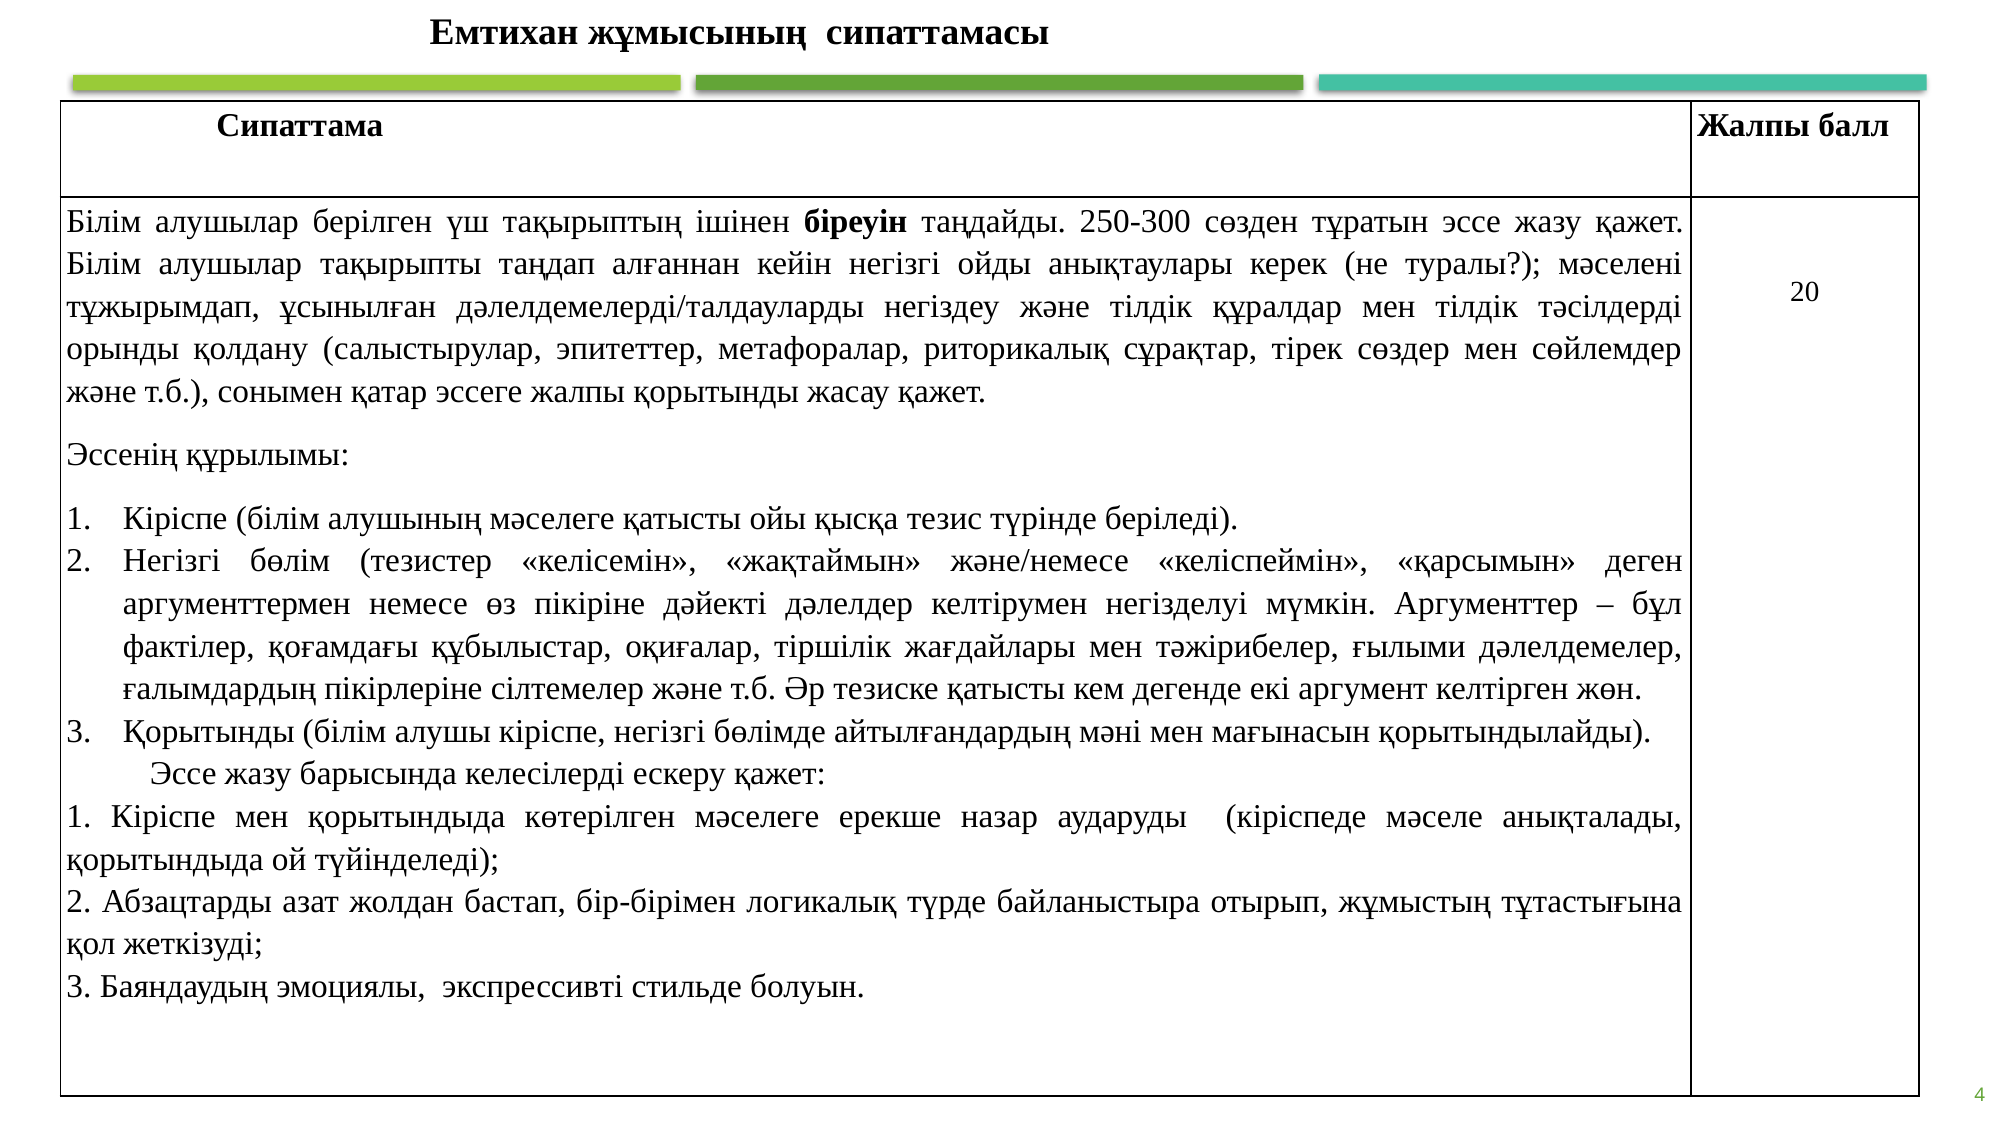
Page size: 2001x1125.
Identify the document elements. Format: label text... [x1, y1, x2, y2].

table_cell Білім алушылар берілген үш тақырыптың ішінен біреуін таңдайды. 250-300 сөзден тұратын эссе жазу қажет. Білім алушылар тақырыпты таңдап алғаннан кейін негізгі ойды анықтаулары керек (не туралы?); мәселені тұжырымдап, ұсынылған дәлелдемелерді/талдауларды негіздеу және тілдік құралдар мен тілдік тәсілдерді орынды қолдану (салыстырулар, эпитеттер, метафоралар, риторикалық сұрақтар, тірек сөздер мен сөйлемдер және т.б.), сонымен қатар эссеге жалпы қорытынды жасау қажет. Эссенің құрылымы: Кіріспе (білім алушының мәселеге қатысты ойы қысқа тезис түрінде беріледі). Негізгі бөлім (тезистер «келісемін», «жақтаймын» және/немесе «келіспеймін», «қарсымын» деген аргументтермен немесе өз пікіріне дәйекті дәлелдер келтірумен негізделуі мүмкін. Аргументтер – бұл фактілер, қоғамдағы құбылыстар, оқиғалар, тіршілік жағдайлары мен тәжірибелер, ғылыми дәлелдемелер, ғалымдардың пікірлеріне сілтемелер және т.б. Әр тезиске қатысты кем дегенде екі аргумент келтірген жөн. Қорытынды (білім алушы кіріспе, негізгі бөлімде айтылғандардың мәні мен мағынасын қорытындылайды). Эссе жазу барысында келесілерді ескеру қажет: 1. Кіріспе мен қорытындыда көтерілген мәселеге ерекше назар аударуды (кіріспеде мәселе анықталады, қорытындыда ой түйінделеді); 2. Абзацтарды азат жолдан бастап, бір-бірімен логикалық түрде байланыстыра отырып, жұмыстың тұтастығына қол жеткізуді; 3. Баяндаудың эмоциялы, экспрессивті стильде болуын. [61, 198, 1690, 1095]
table_header Жалпы балл [1692, 102, 1918, 196]
text_box Емтихан жұмысының сипаттамасы [414, 17, 1383, 60]
slide_number 4 [1827, 1065, 2000, 1125]
table_header Сипаттама [61, 102, 1690, 196]
table_cell 20 [1692, 198, 1918, 1095]
